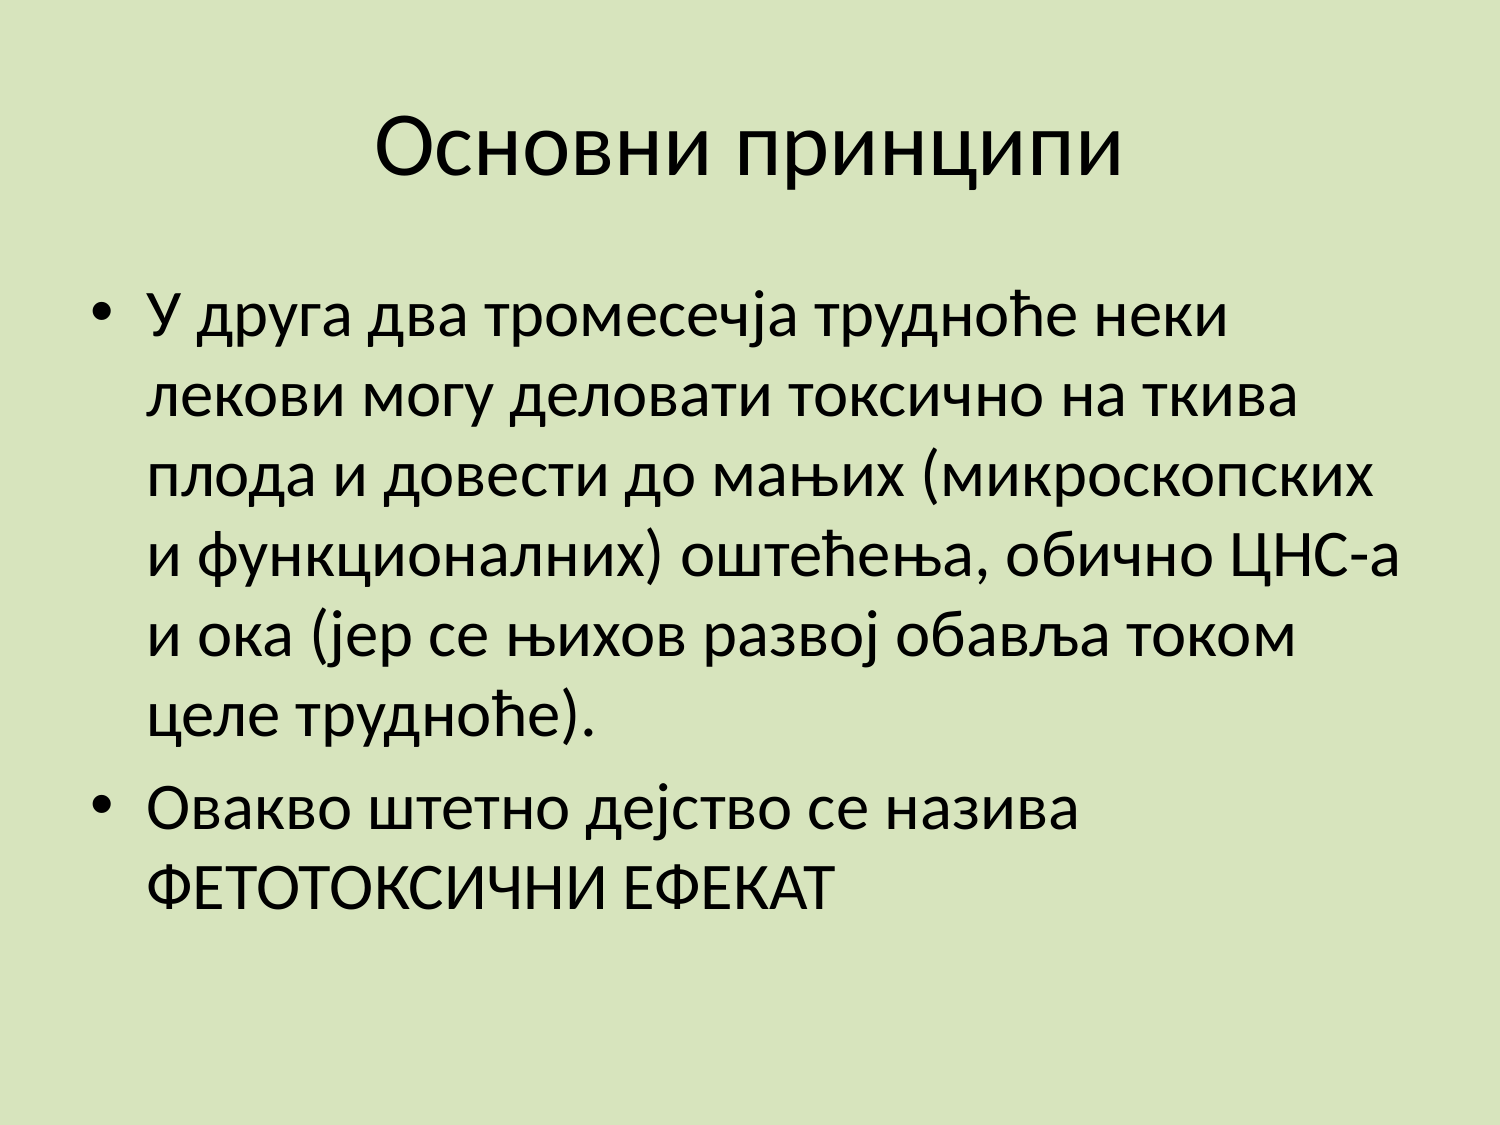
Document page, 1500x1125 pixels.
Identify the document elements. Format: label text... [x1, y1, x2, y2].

list У друга два тромесечја трудноће неки лекови могу деловати токсично на ткива плода и довести до мањих (микроскопских и функционалних) оштећења, обично ЦНС-а и ока (јер се њихов развој обавља током целе трудноће). Овакво штетно дејство се назива ФЕТОТОКСИЧНИ ЕФЕКАТ [74, 262, 1426, 1006]
title Основни принципи [74, 44, 1426, 233]
